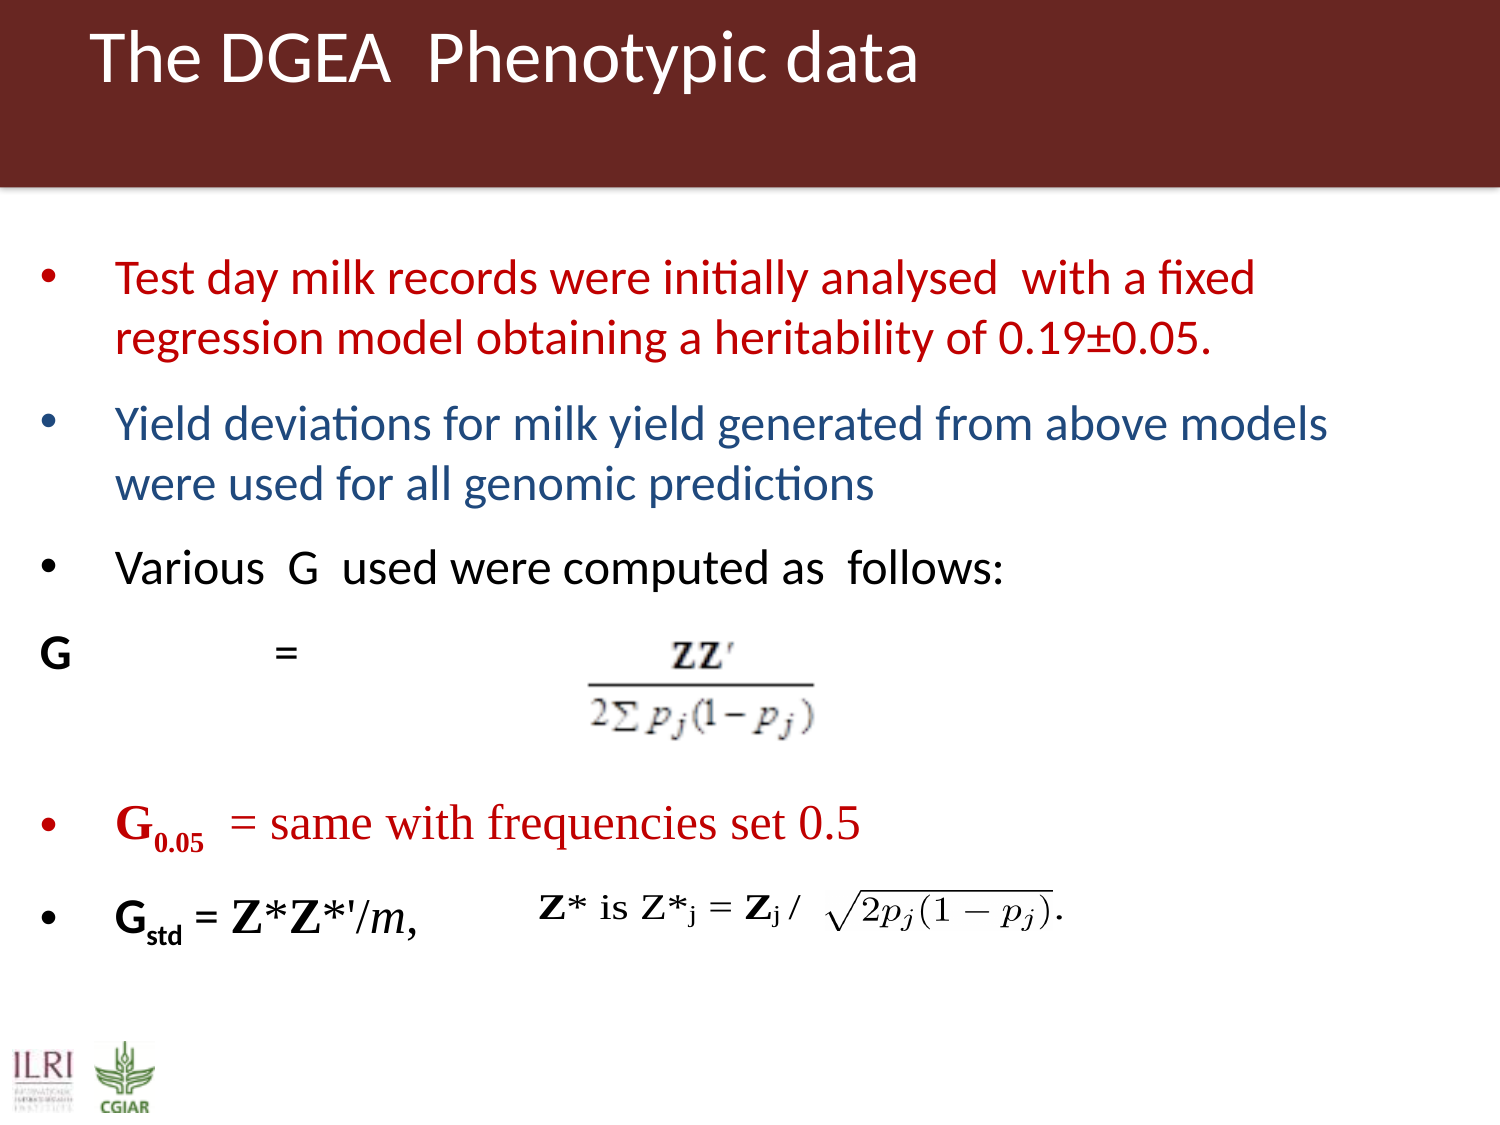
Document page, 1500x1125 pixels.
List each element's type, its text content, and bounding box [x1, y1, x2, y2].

title The DGEA Phenotypic data [75, 0, 1425, 188]
picture [537, 885, 1500, 936]
picture [582, 630, 827, 751]
picture [94, 1041, 155, 1113]
picture [12, 1049, 74, 1113]
list Test day milk records were initially analysed with a fixed regression model obtaining a heritability of 0.19±0.05. Yield deviations for milk yield generated from above models were used for all genomic predictions Various G used were computed as follows: G = G0.05 = same with frequencies set 0.5 Gstd = Z*Z*'/m, [24, 237, 1425, 1025]
